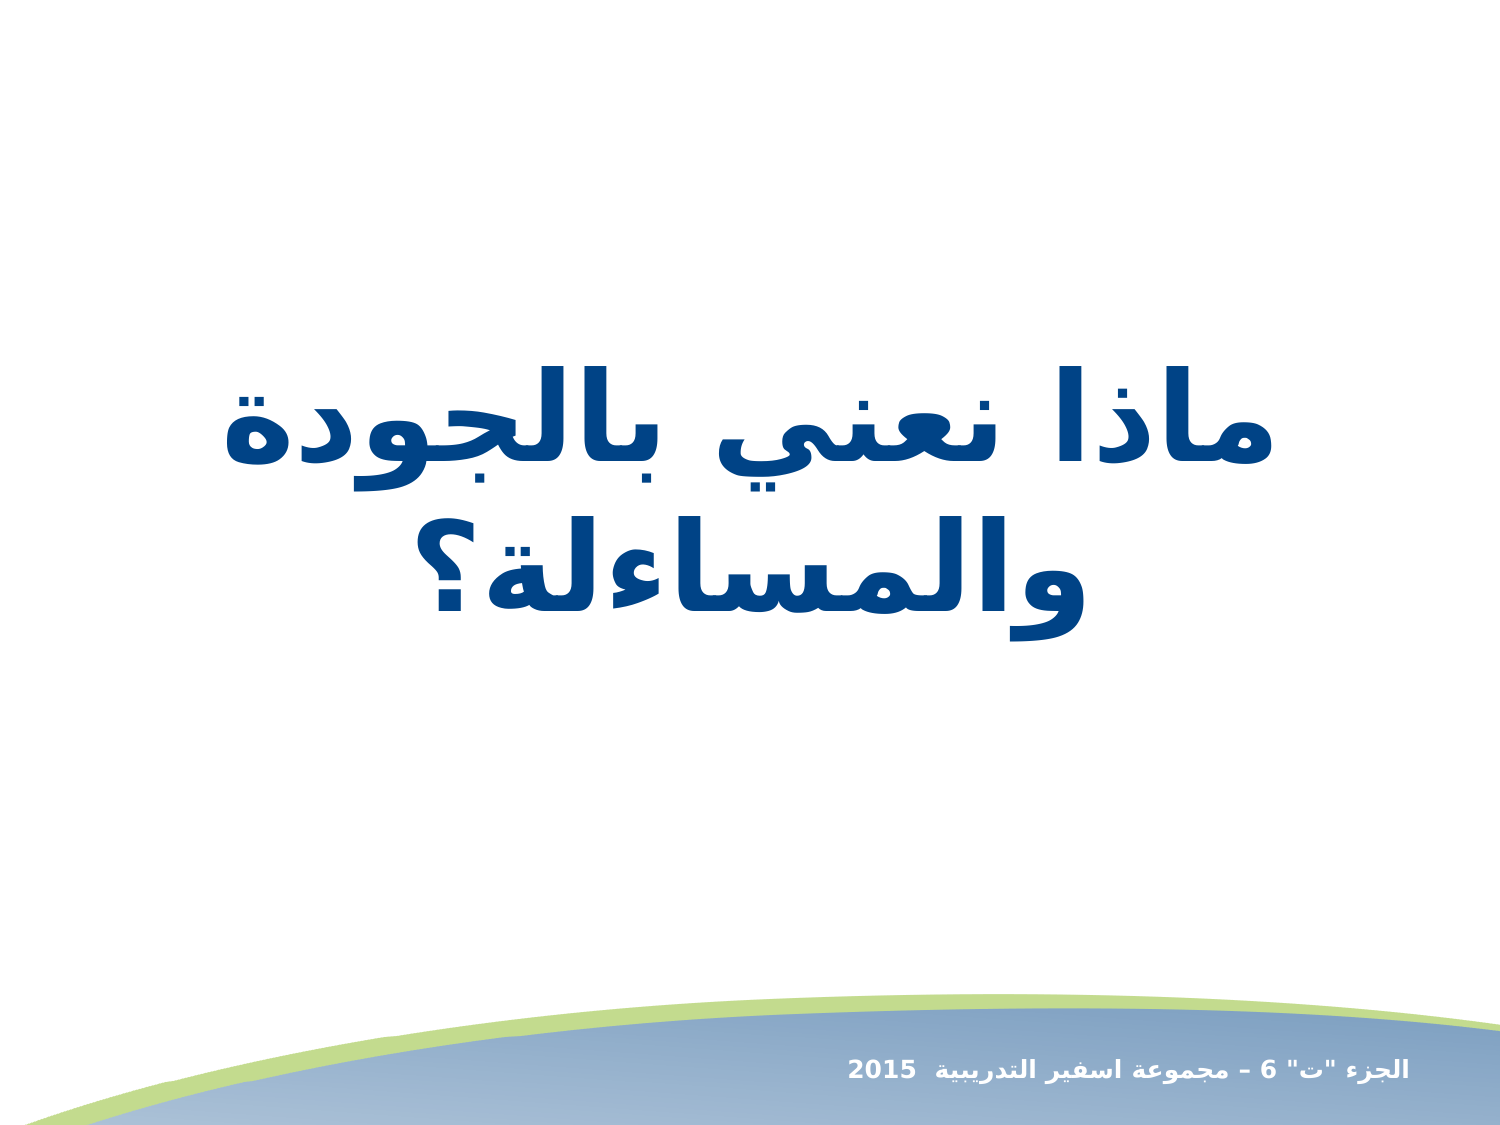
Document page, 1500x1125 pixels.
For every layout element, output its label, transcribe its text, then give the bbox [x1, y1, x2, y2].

picture [0, 992, 1500, 1125]
title ماذا نعني بالجودة والمساءلة؟ [114, 366, 1390, 608]
footer الجزء "ت" 6 – مجموعة اسفير التدريبية 2015 [537, 1038, 1425, 1099]
